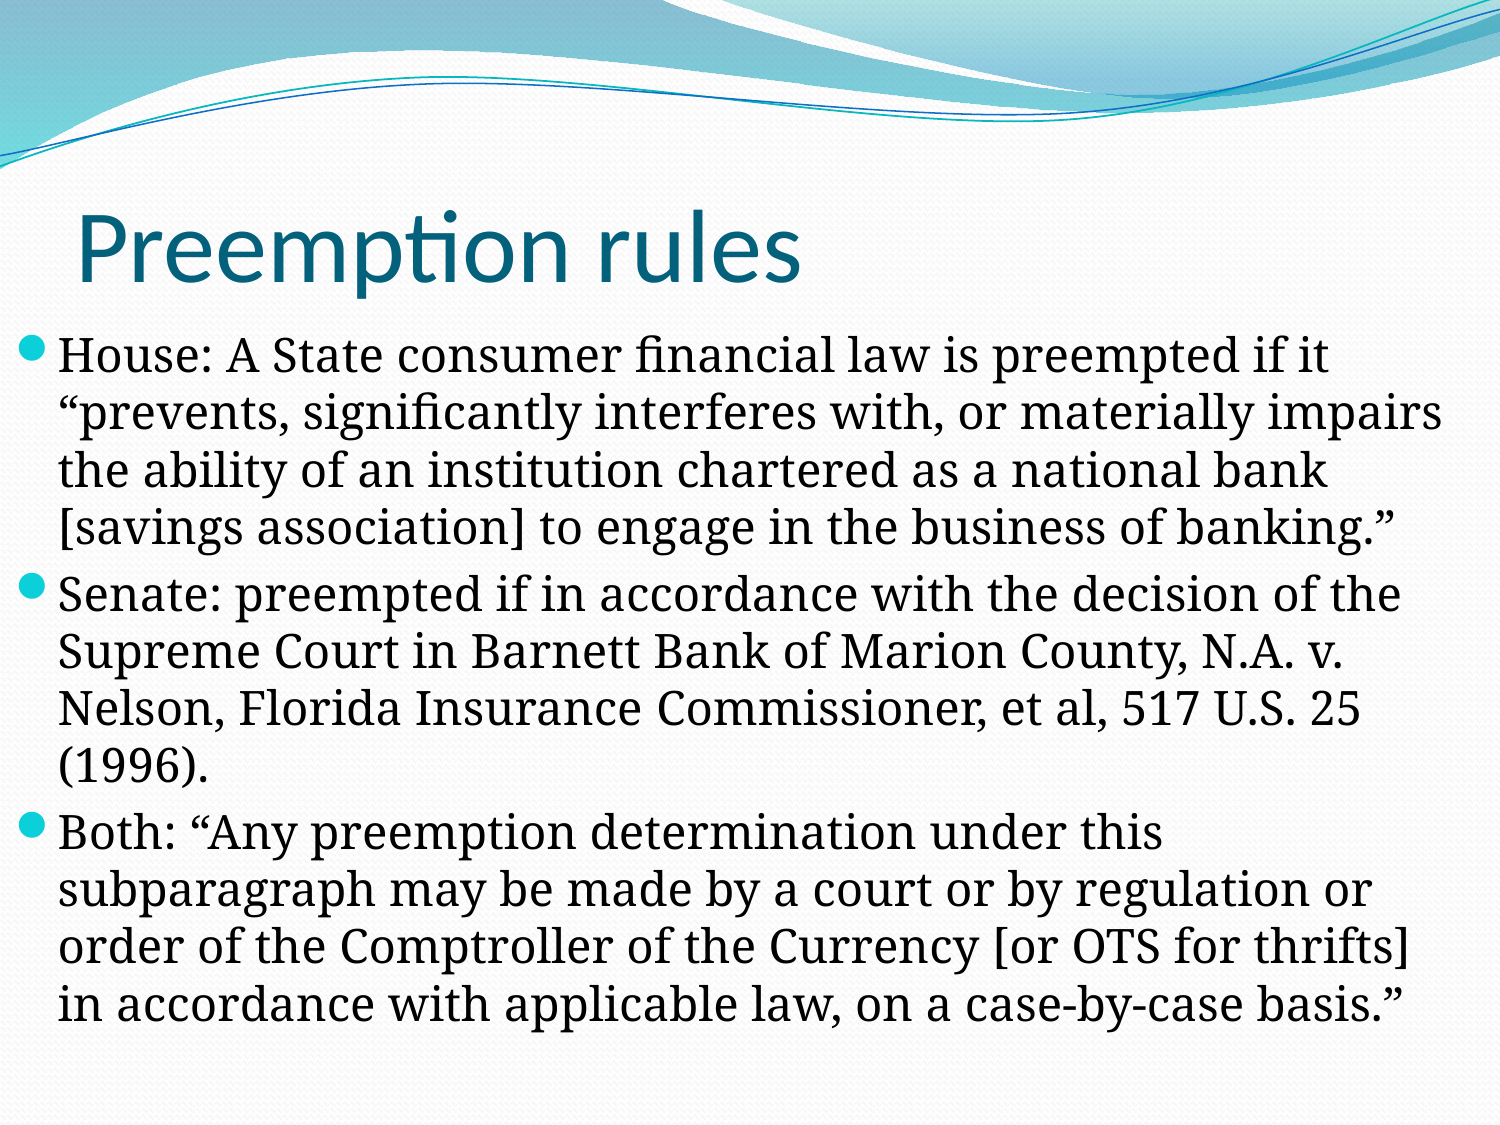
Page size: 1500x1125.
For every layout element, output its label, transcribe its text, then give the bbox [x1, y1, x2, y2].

title Preemption rules [74, 115, 1426, 304]
list House: A State consumer financial law is preempted if it “prevents, significantly interferes with, or materially impairs the ability of an institution chartered as a national bank [savings association] to engage in the business of banking.” Senate: preempted if in accordance with the decision of the Supreme Court in Barnett Bank of Marion County, N.A. v. Nelson, Florida Insurance Commissioner, et al, 517 U.S. 25 (1996). Both: “Any preemption determination under this subparagraph may be made by a court or by regulation or order of the Comptroller of the Currency [or OTS for thrifts] in accordance with applicable law, on a case-by-case basis.” [0, 317, 1463, 1125]
